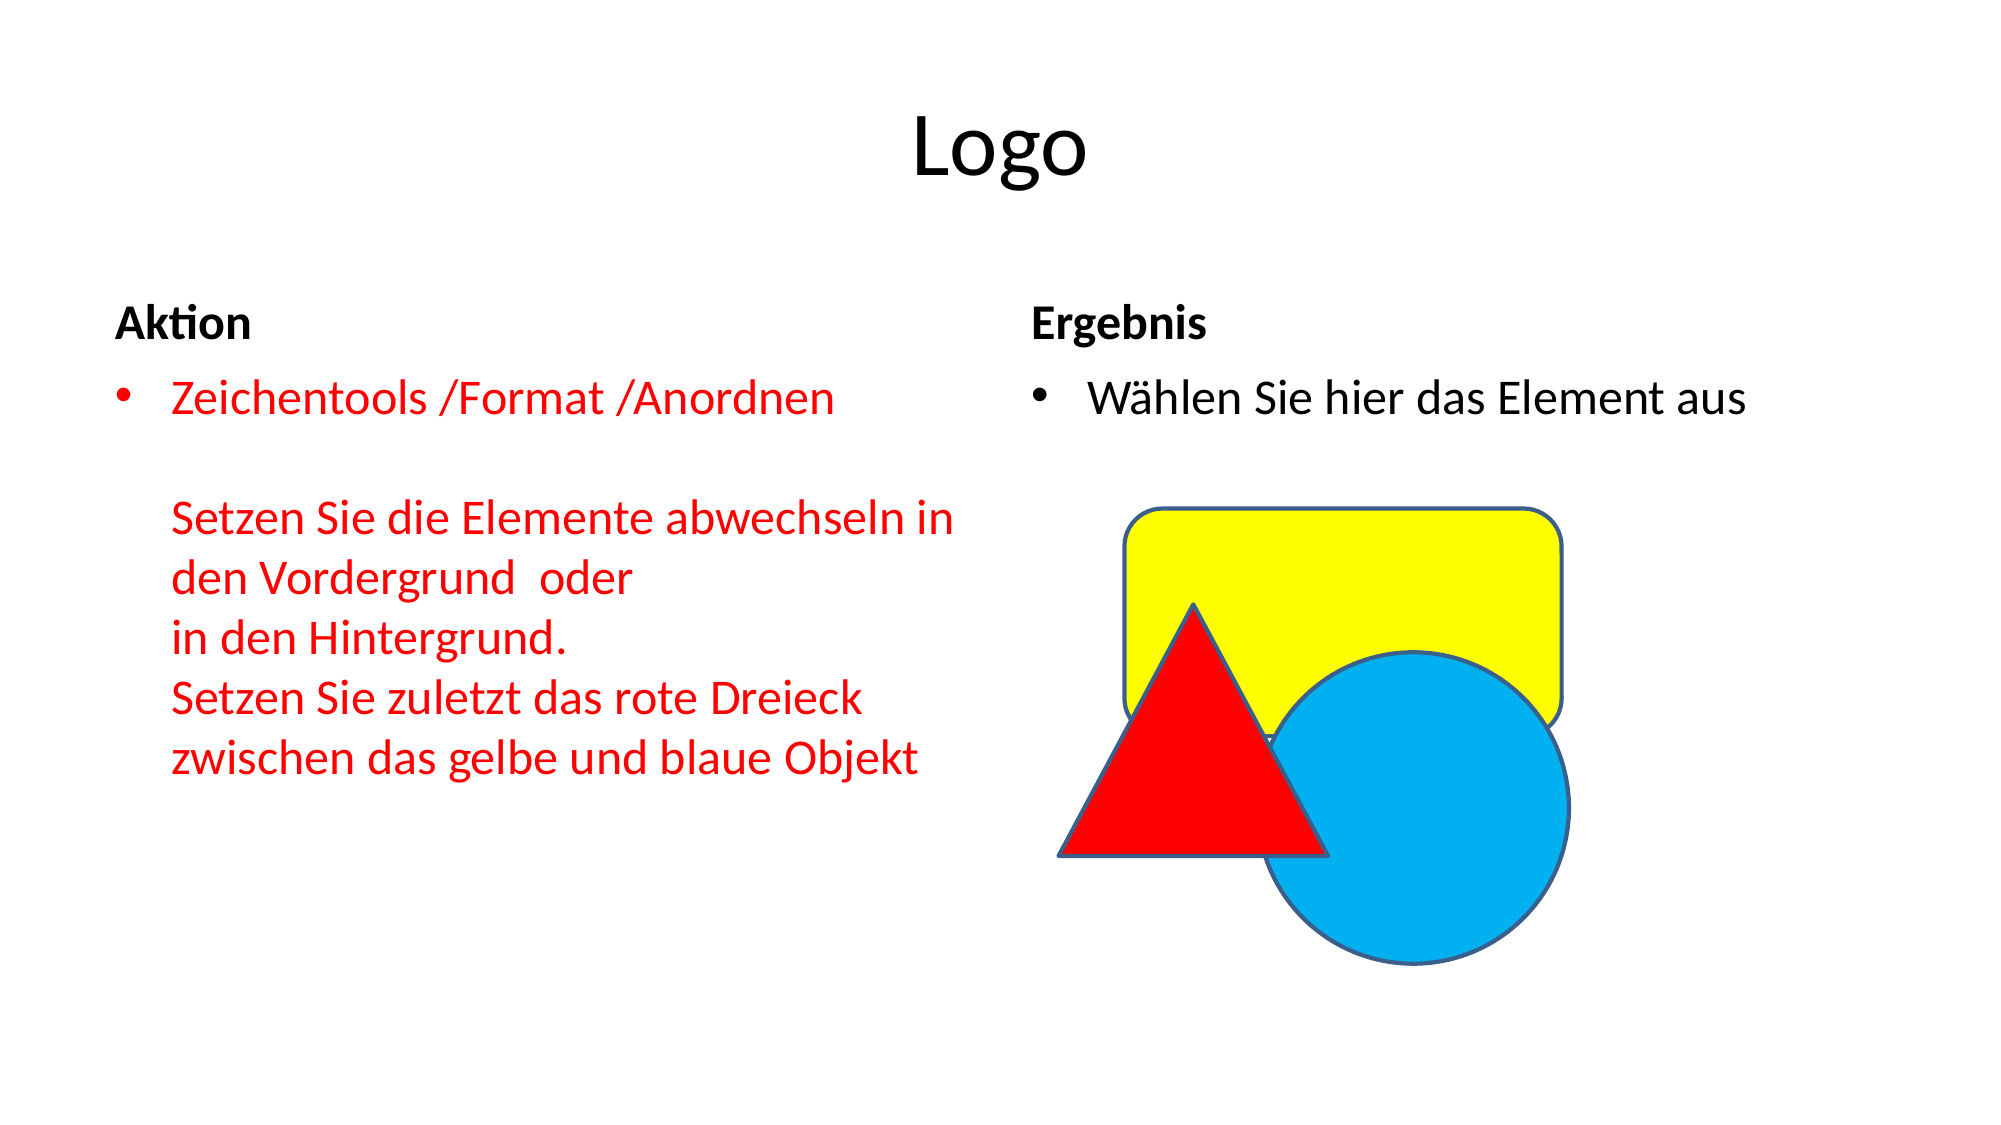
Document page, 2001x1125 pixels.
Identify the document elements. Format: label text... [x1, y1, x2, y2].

list Wählen Sie hier das Element aus [1015, 356, 1900, 1005]
text_box [1263, 650, 1572, 966]
title Logo [99, 45, 1900, 233]
list Zeichentools /Format /Anordnen Setzen Sie die Elemente abwechseln in den Vordergrund oder in den Hintergrund. Setzen Sie zuletzt das rote Dreieck zwischen das gelbe und blaue Objekt [99, 356, 984, 1005]
text_box [1122, 506, 1564, 739]
list Aktion [99, 251, 984, 356]
text_box [1056, 602, 1330, 859]
list Ergebnis [1015, 251, 1900, 356]
